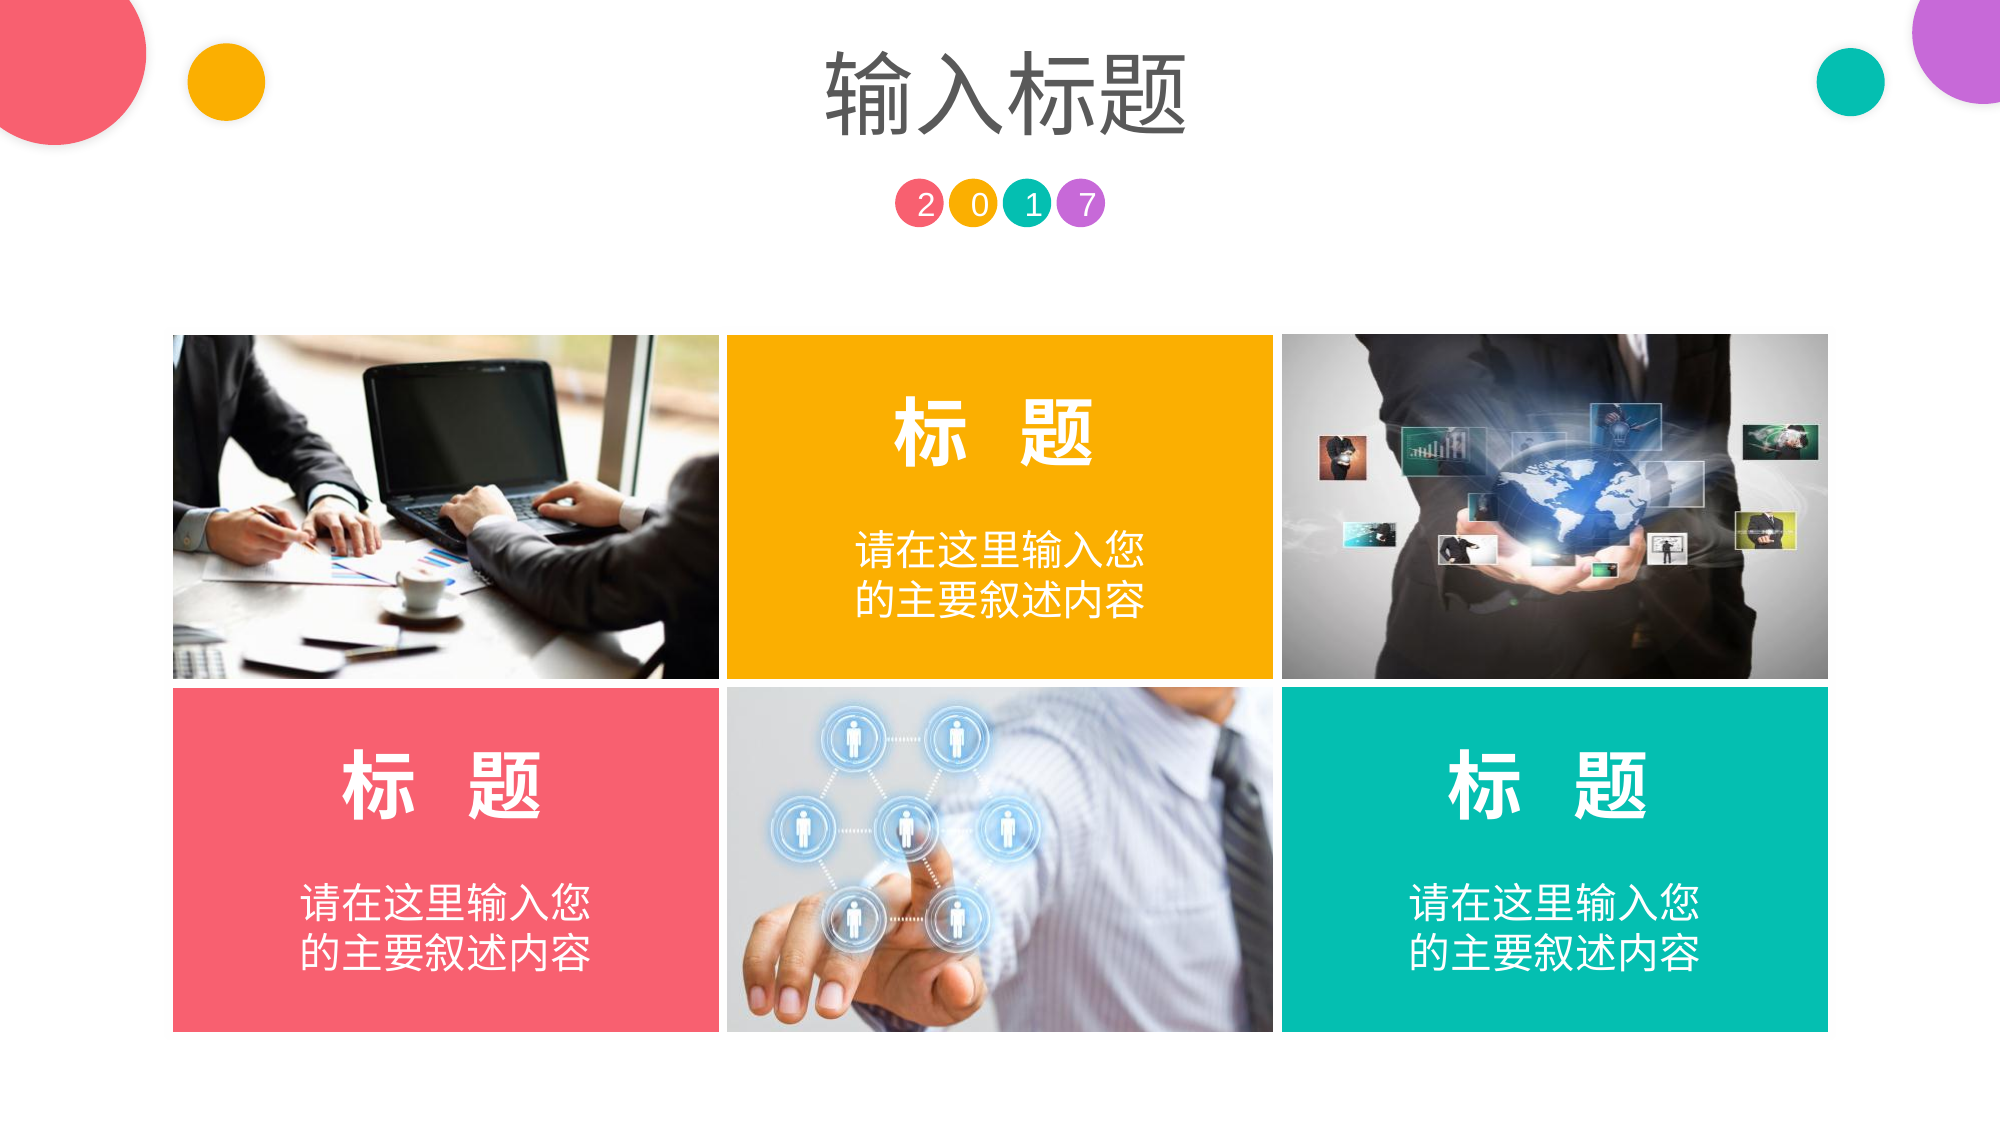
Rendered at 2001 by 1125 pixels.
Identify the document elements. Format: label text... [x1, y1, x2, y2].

text_box 请在这里输入您 的主要叙述内容 [1393, 869, 1716, 1034]
text_box 输入标题 [807, 29, 1205, 155]
text_box [168, 330, 724, 684]
text_box [1911, 0, 2000, 105]
text_box [723, 684, 1278, 1037]
text_box [1815, 47, 1886, 118]
text_box [186, 42, 267, 122]
text_box [0, 0, 148, 147]
text_box 请在这里输入您 的主要叙述内容 [839, 516, 1162, 682]
text_box 标 题 [1433, 730, 1664, 836]
text_box 标 题 [326, 731, 558, 836]
text_box [1277, 330, 1833, 683]
text_box [724, 330, 1277, 684]
text_box [168, 684, 723, 1037]
text_box 请在这里输入您 的主要叙述内容 [284, 869, 607, 1035]
text_box [1277, 683, 1833, 1036]
text_box 标 题 [878, 378, 1110, 483]
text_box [895, 178, 1105, 228]
